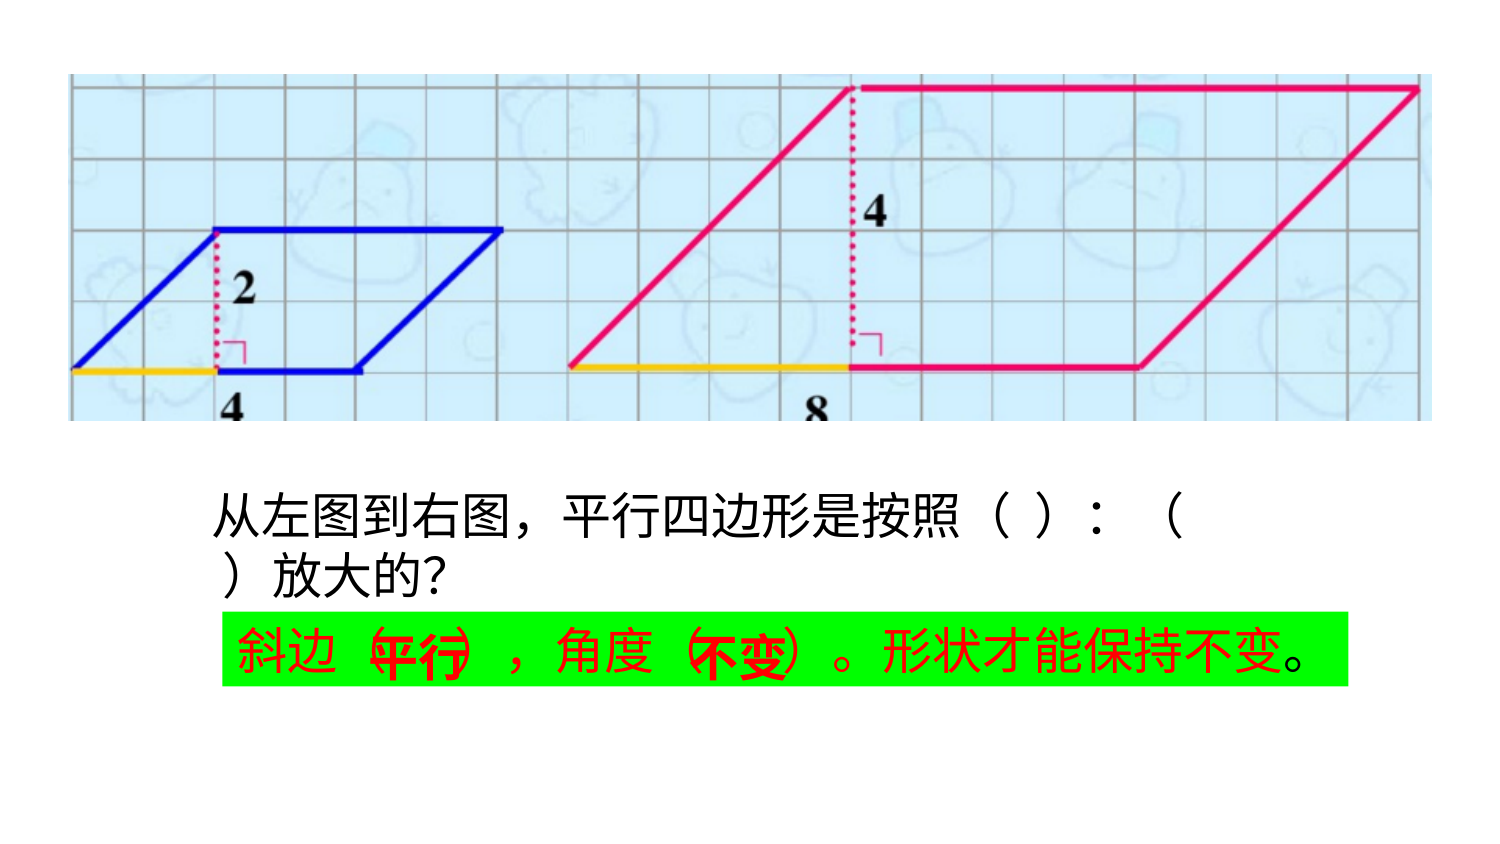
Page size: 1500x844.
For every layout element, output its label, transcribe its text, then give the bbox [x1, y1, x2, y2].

text_box 斜边（ ），角度（ ）。形状才能保持不变。 [222, 611, 1349, 687]
picture [67, 74, 1432, 421]
text_box 从左图到右图，平行四边形是按照（ ）：（ ）放大的？ [196, 476, 1277, 612]
text_box 不变 [674, 619, 826, 694]
text_box 平行 [353, 619, 539, 694]
